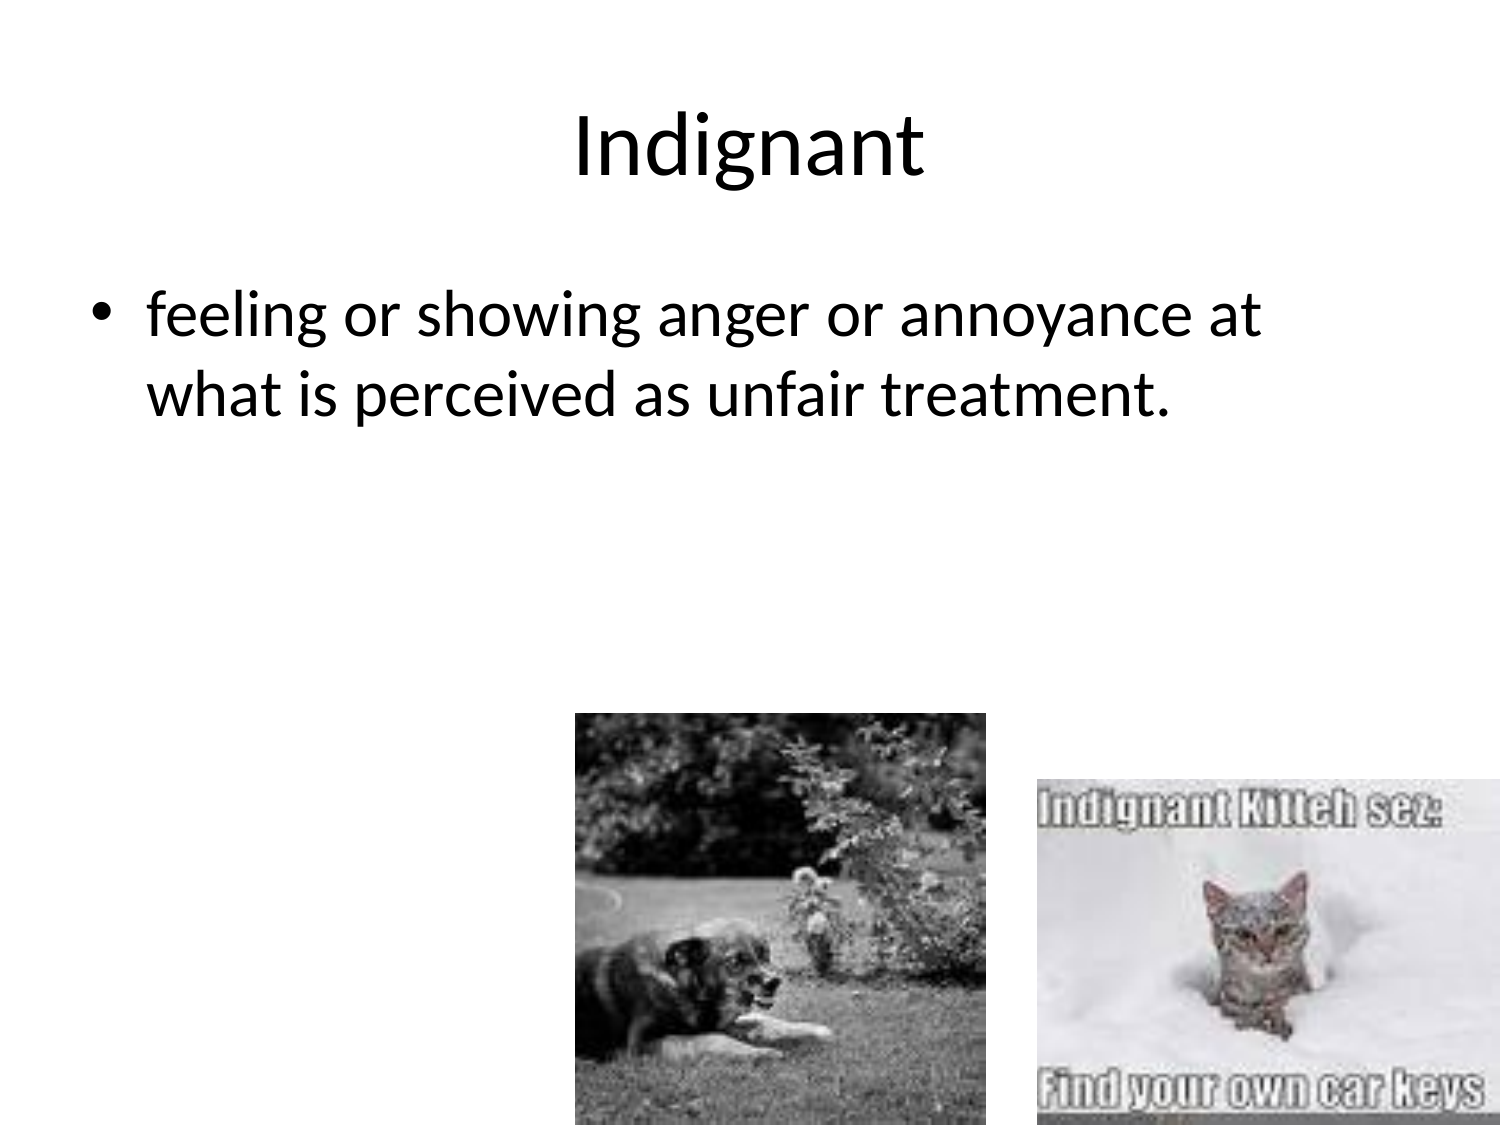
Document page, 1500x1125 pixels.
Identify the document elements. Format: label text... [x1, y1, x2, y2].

title Indignant [75, 45, 1425, 233]
picture [1037, 779, 1500, 1125]
list feeling or showing anger or annoyance at what is perceived as unfair treatment. [75, 262, 1425, 1005]
picture [574, 713, 987, 1125]
